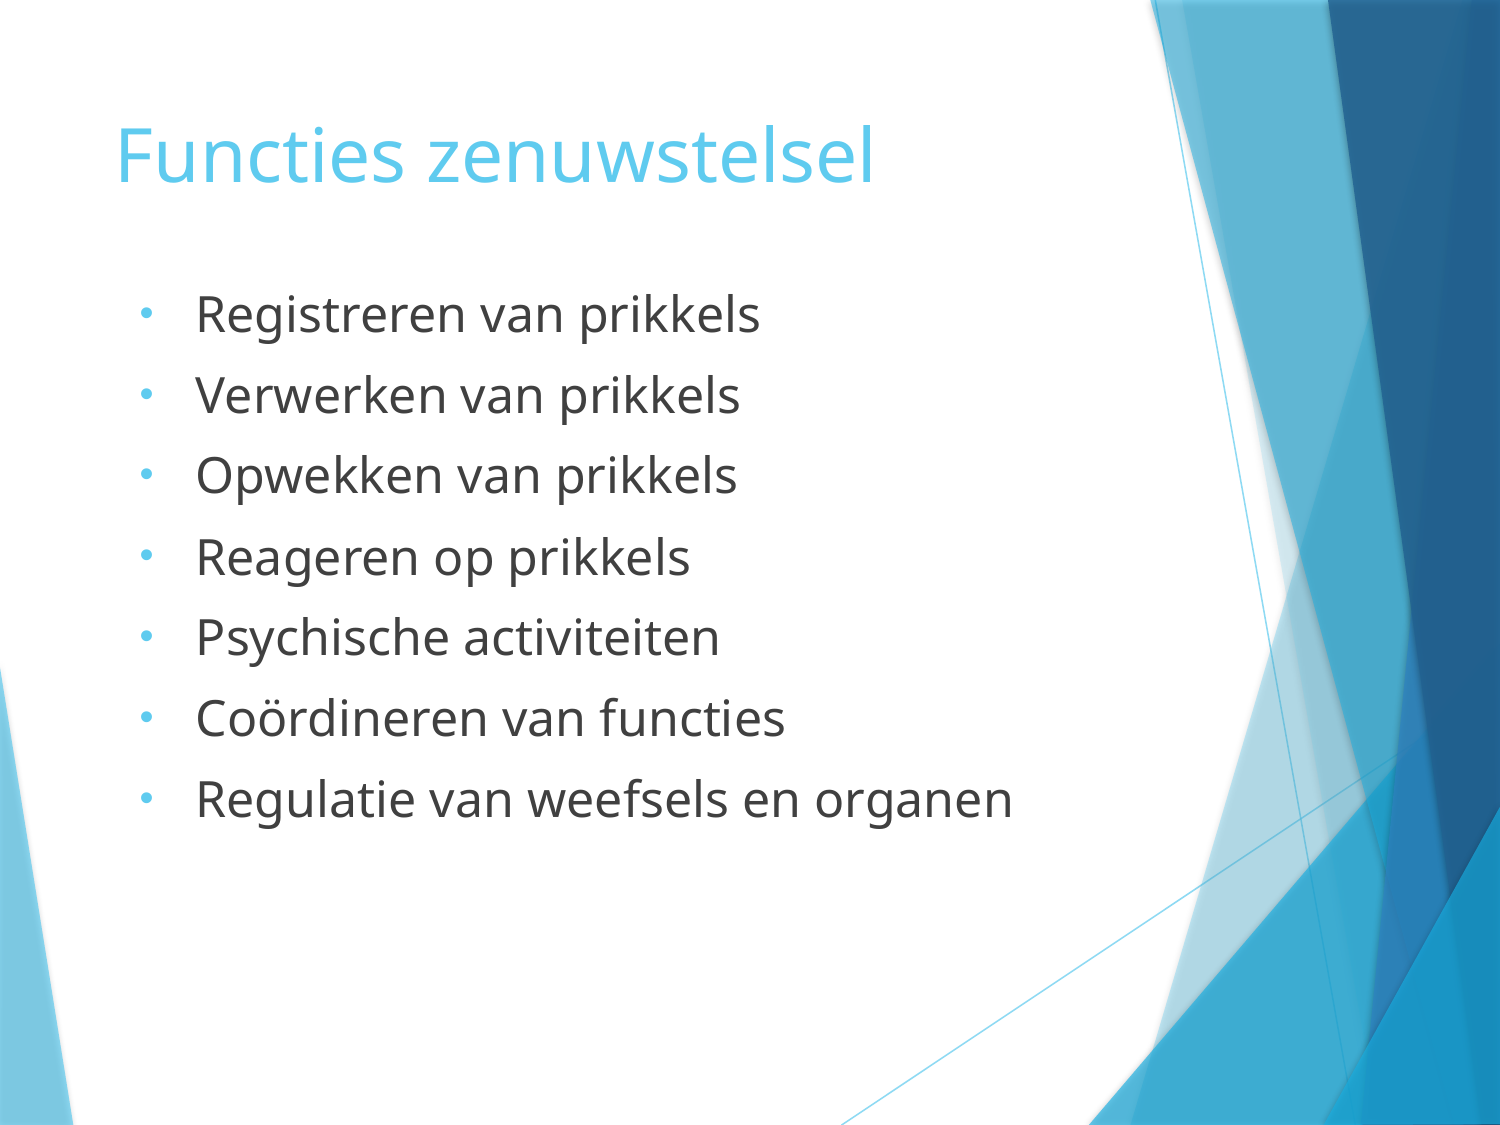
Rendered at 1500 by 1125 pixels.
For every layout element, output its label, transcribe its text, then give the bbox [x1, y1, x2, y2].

title Functies zenuwstelsel [99, 99, 1142, 317]
list Registreren van prikkels Verwerken van prikkels Opwekken van prikkels Reageren op prikkels Psychische activiteiten Coördineren van functies Regulatie van weefsels en organen [124, 274, 1166, 912]
